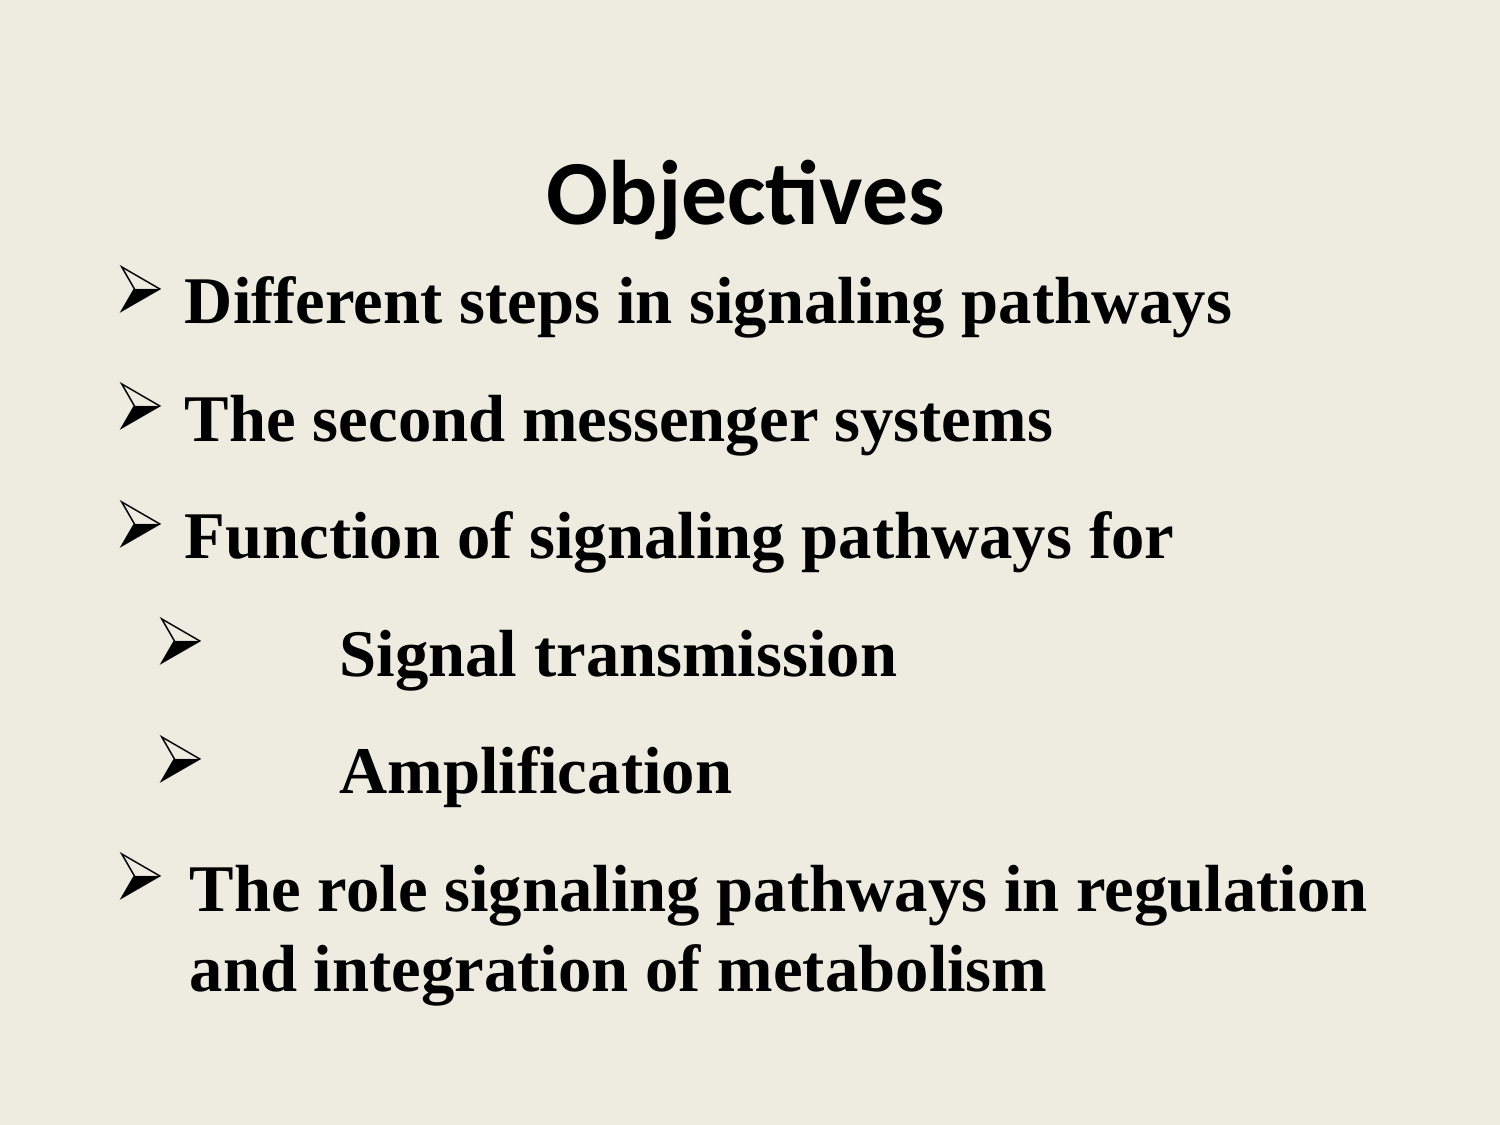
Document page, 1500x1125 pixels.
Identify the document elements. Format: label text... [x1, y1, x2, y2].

text_box Objectives [532, 125, 961, 249]
text_box Different steps in signaling pathways The second messenger systems Function of signaling pathways for Signal transmission Amplification The role signaling pathways in regulation and integration of metabolism [99, 249, 1425, 1012]
